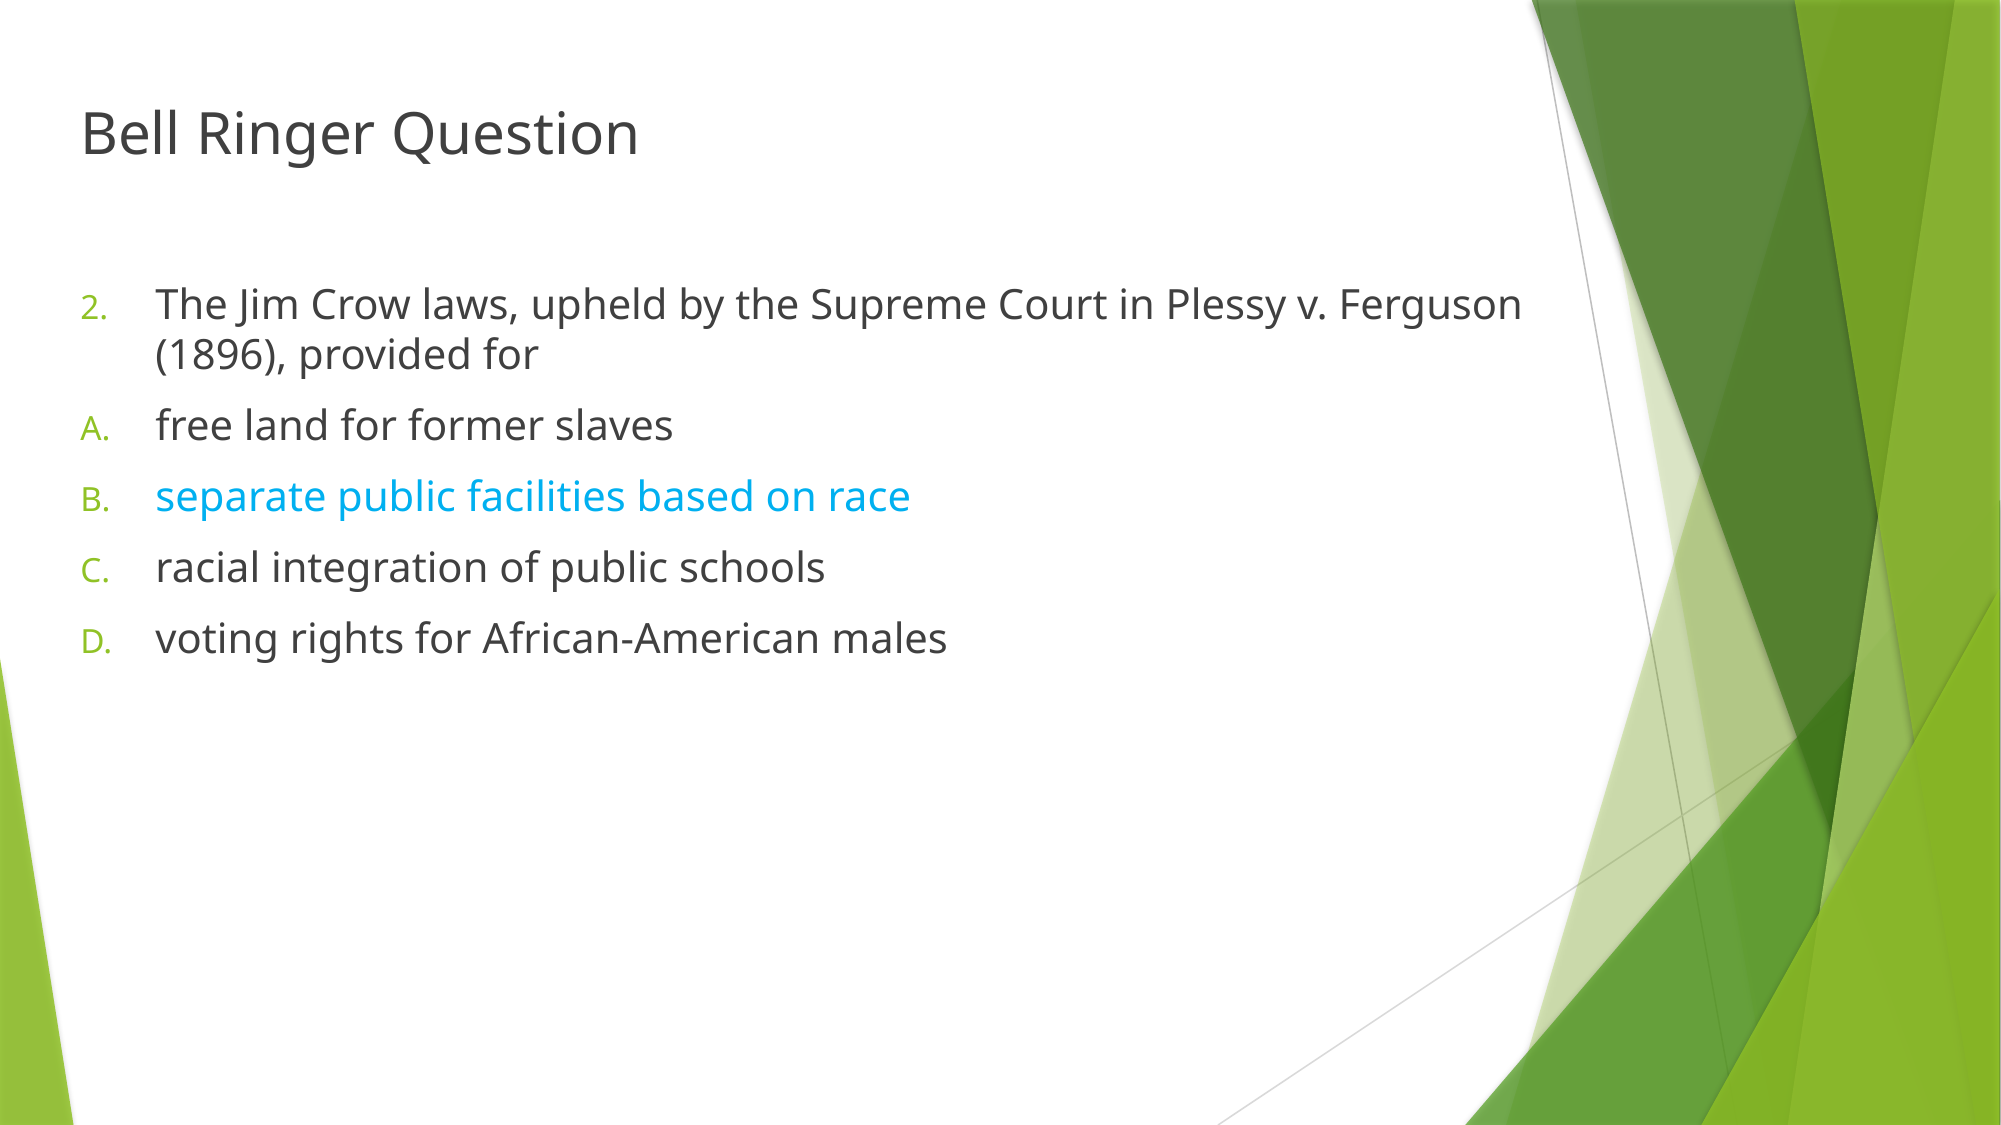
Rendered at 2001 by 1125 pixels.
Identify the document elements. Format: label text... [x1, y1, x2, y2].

list Bell Ringer Question The Jim Crow laws, upheld by the Supreme Court in Plessy v. Ferguson (1896), provided for free land for former slaves separate public facilities based on race racial integration of public schools voting rights for African-American males [65, 88, 1648, 1027]
